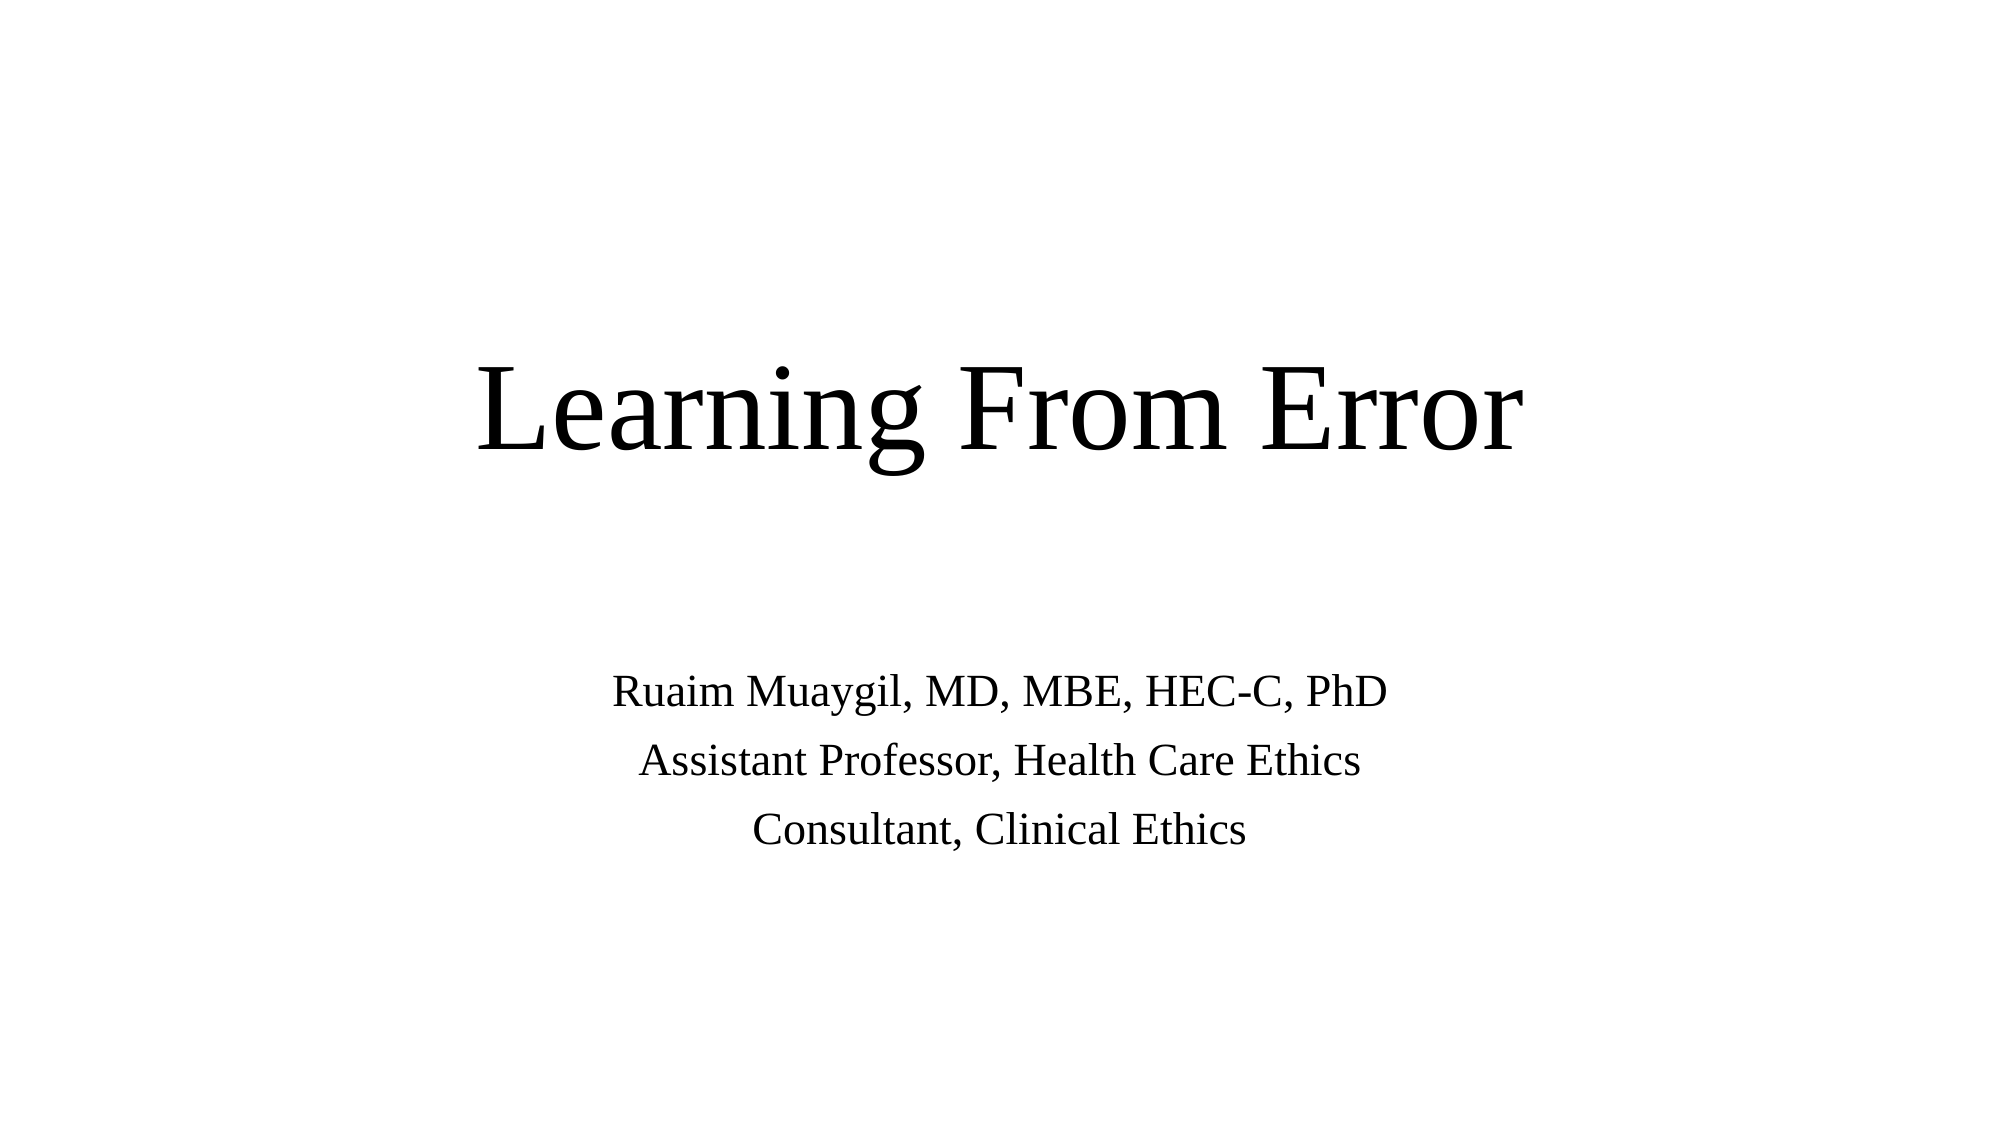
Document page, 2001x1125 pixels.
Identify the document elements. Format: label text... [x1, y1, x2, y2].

subtitle Ruaim Muaygil, MD, MBE, HEC-C, PhD Assistant Professor, Health Care Ethics Consultant, Clinical Ethics [249, 659, 1750, 863]
title Learning From Error [249, 41, 1750, 485]
